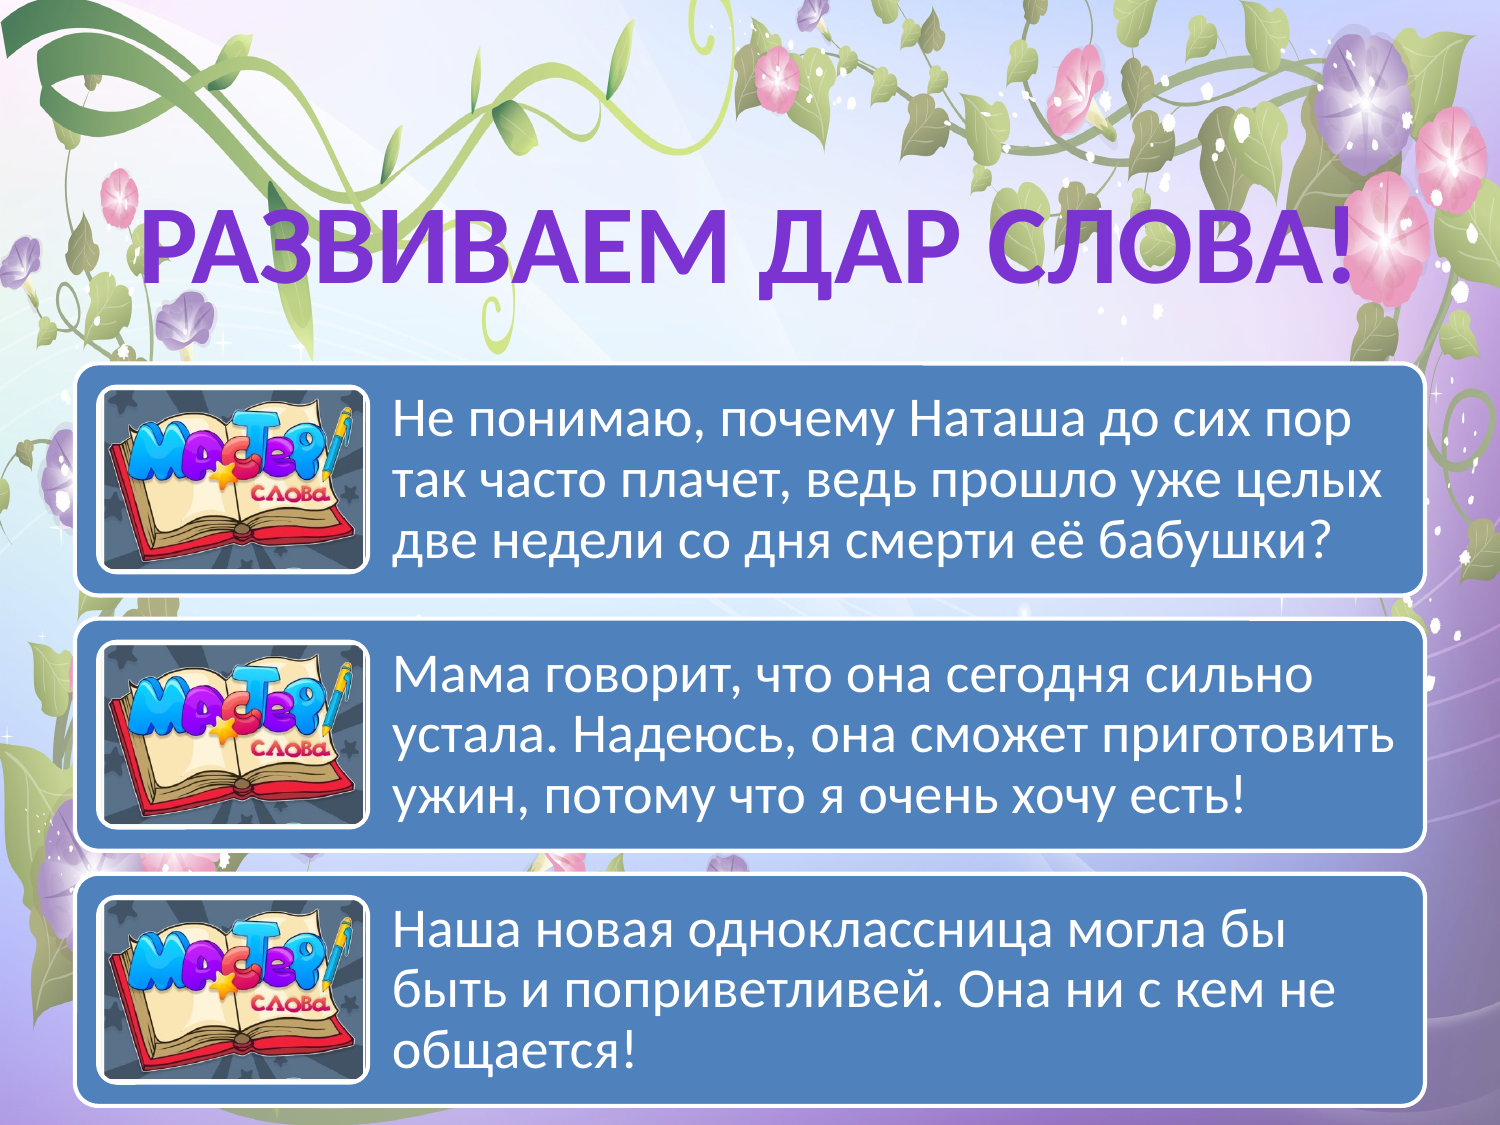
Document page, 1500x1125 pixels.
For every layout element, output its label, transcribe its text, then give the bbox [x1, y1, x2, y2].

text_box Развиваем дар слова! [74, 163, 1425, 314]
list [74, 363, 1426, 1107]
